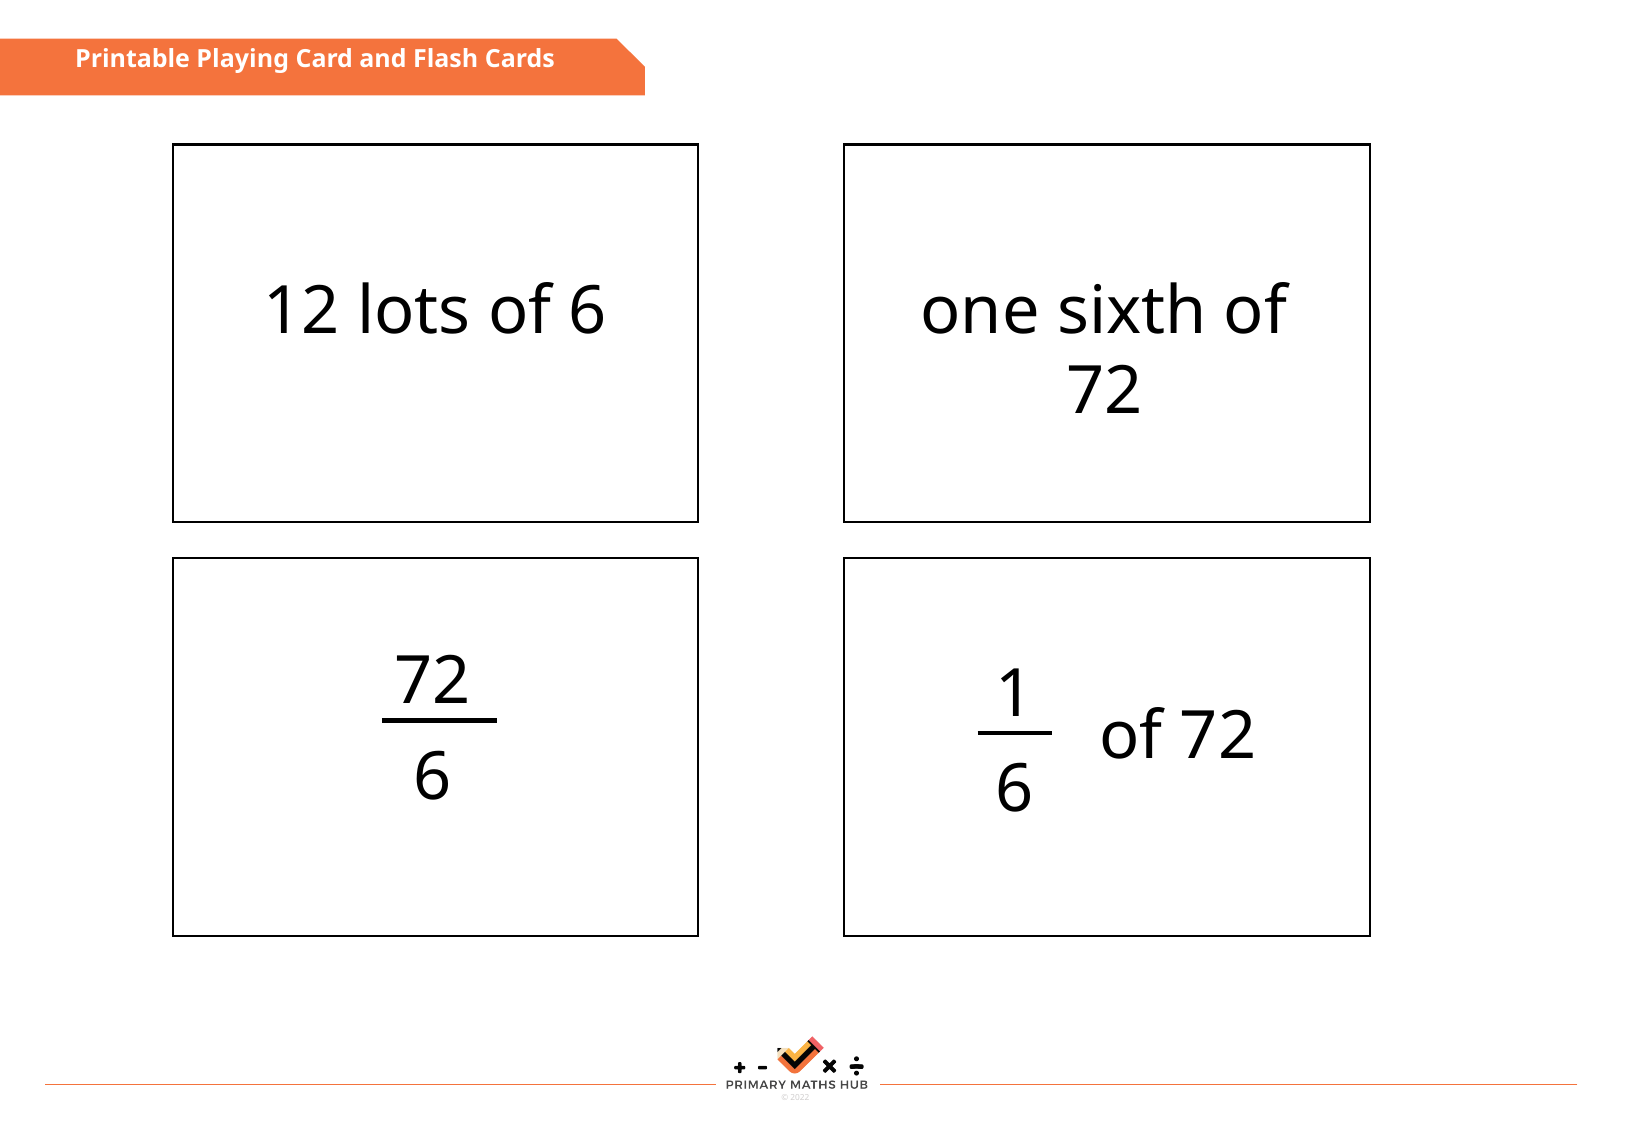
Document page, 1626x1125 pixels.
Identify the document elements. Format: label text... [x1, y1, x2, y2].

text_box one sixth of 72 [879, 259, 1329, 435]
text_box [172, 143, 699, 259]
table_header 72 [368, 625, 497, 720]
text_box 12 lots of 6 [172, 259, 699, 355]
table_header 1 [978, 638, 1052, 731]
text_box [172, 355, 699, 523]
text_box Printable Playing Card and Flash Cards [0, 37, 646, 97]
picture [722, 1034, 872, 1094]
table_cell 6 [978, 735, 1052, 828]
text_box [172, 557, 699, 937]
text_box [843, 557, 1371, 937]
text_box [843, 143, 1371, 523]
text_box of 72 [1058, 684, 1298, 780]
table_cell 6 [368, 720, 497, 815]
text_box © 2022 [720, 1084, 870, 1110]
